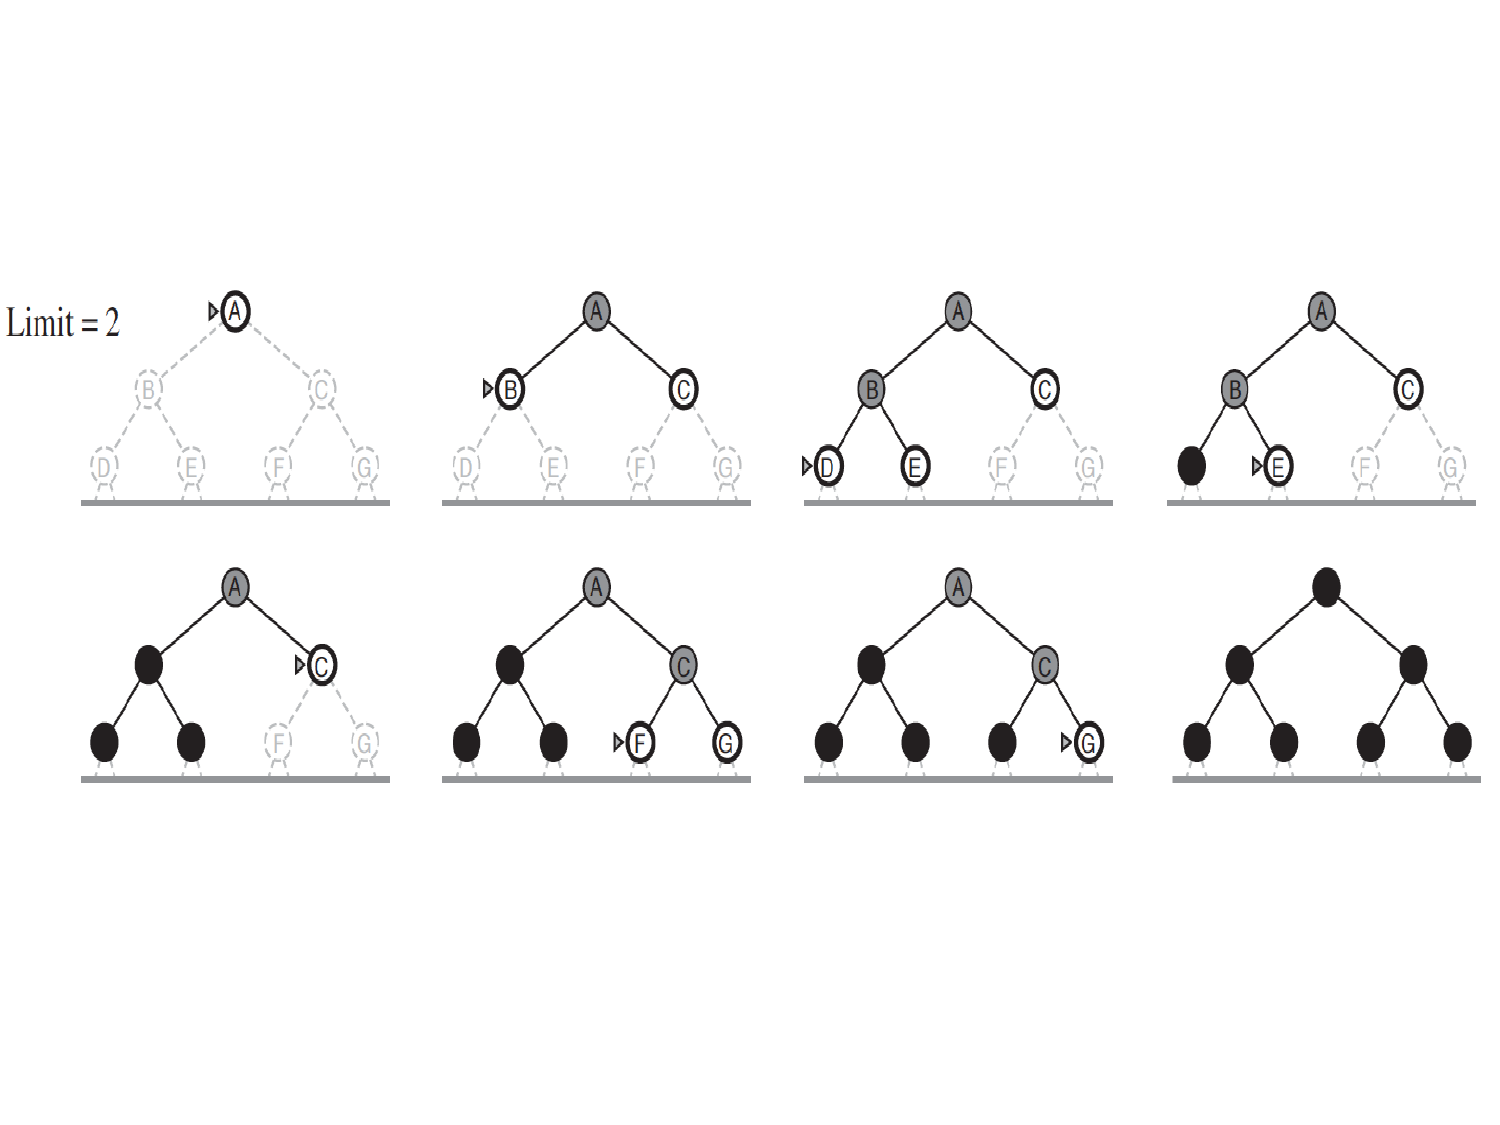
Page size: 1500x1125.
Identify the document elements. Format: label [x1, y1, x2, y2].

picture [0, 219, 1500, 817]
